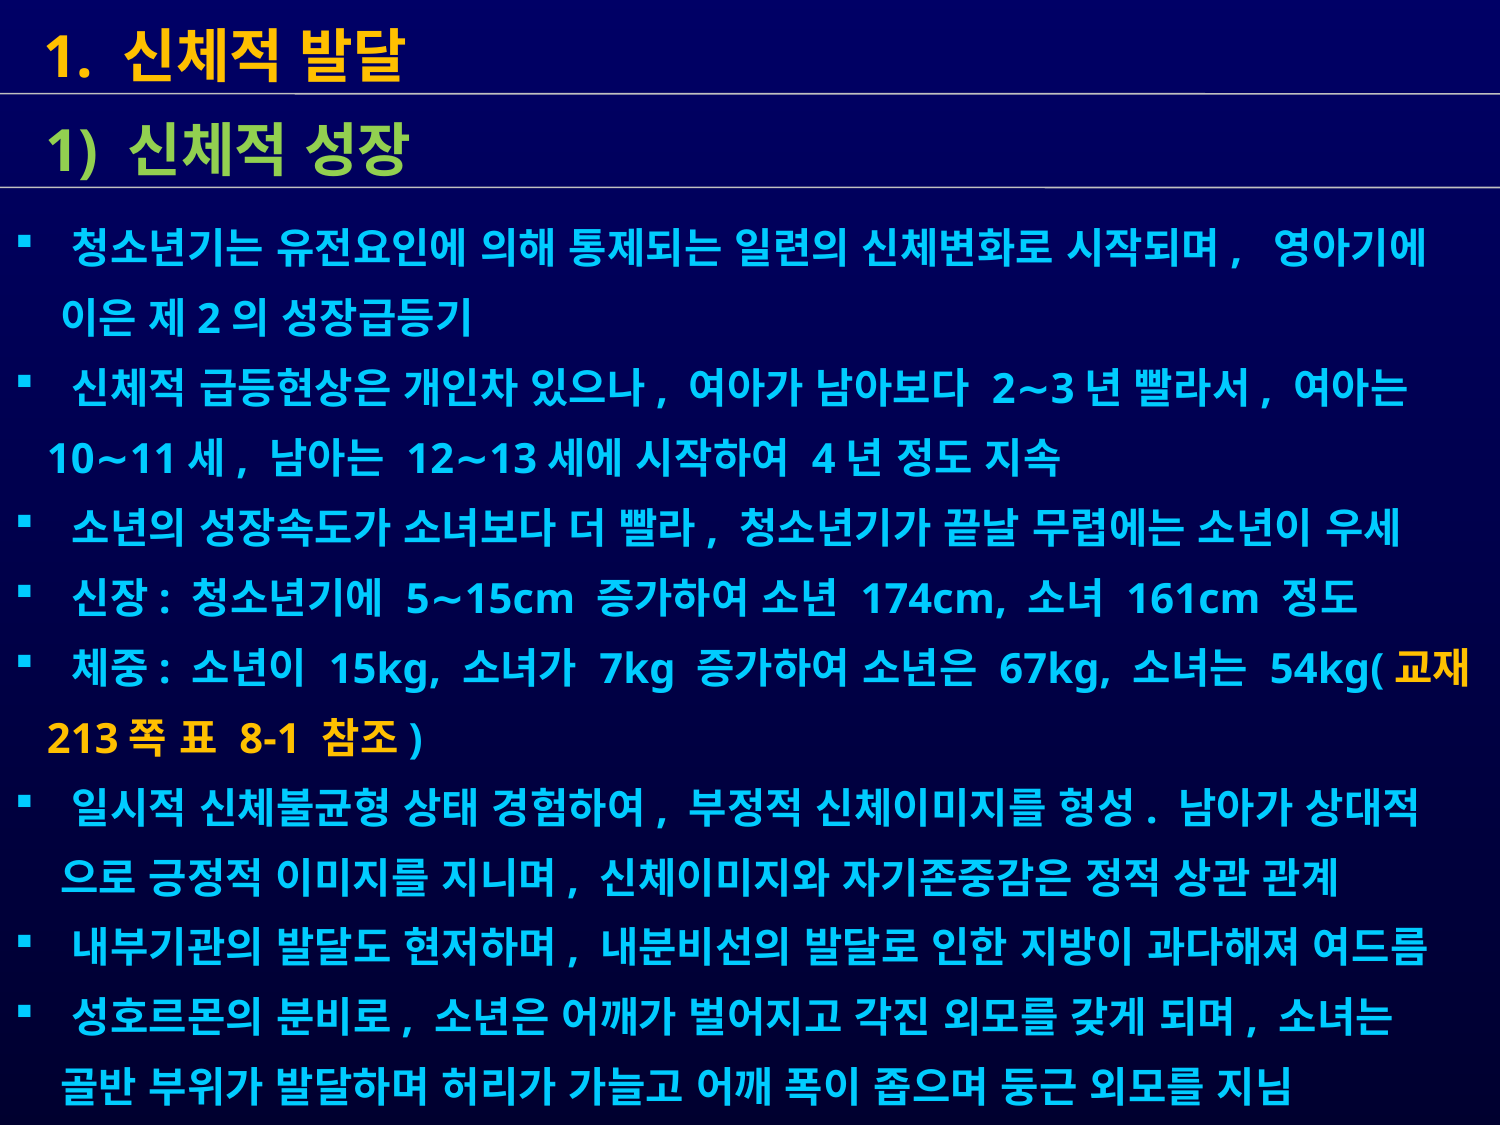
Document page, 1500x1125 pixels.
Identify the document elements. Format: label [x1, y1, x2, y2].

text_box [0, 11, 1500, 1125]
